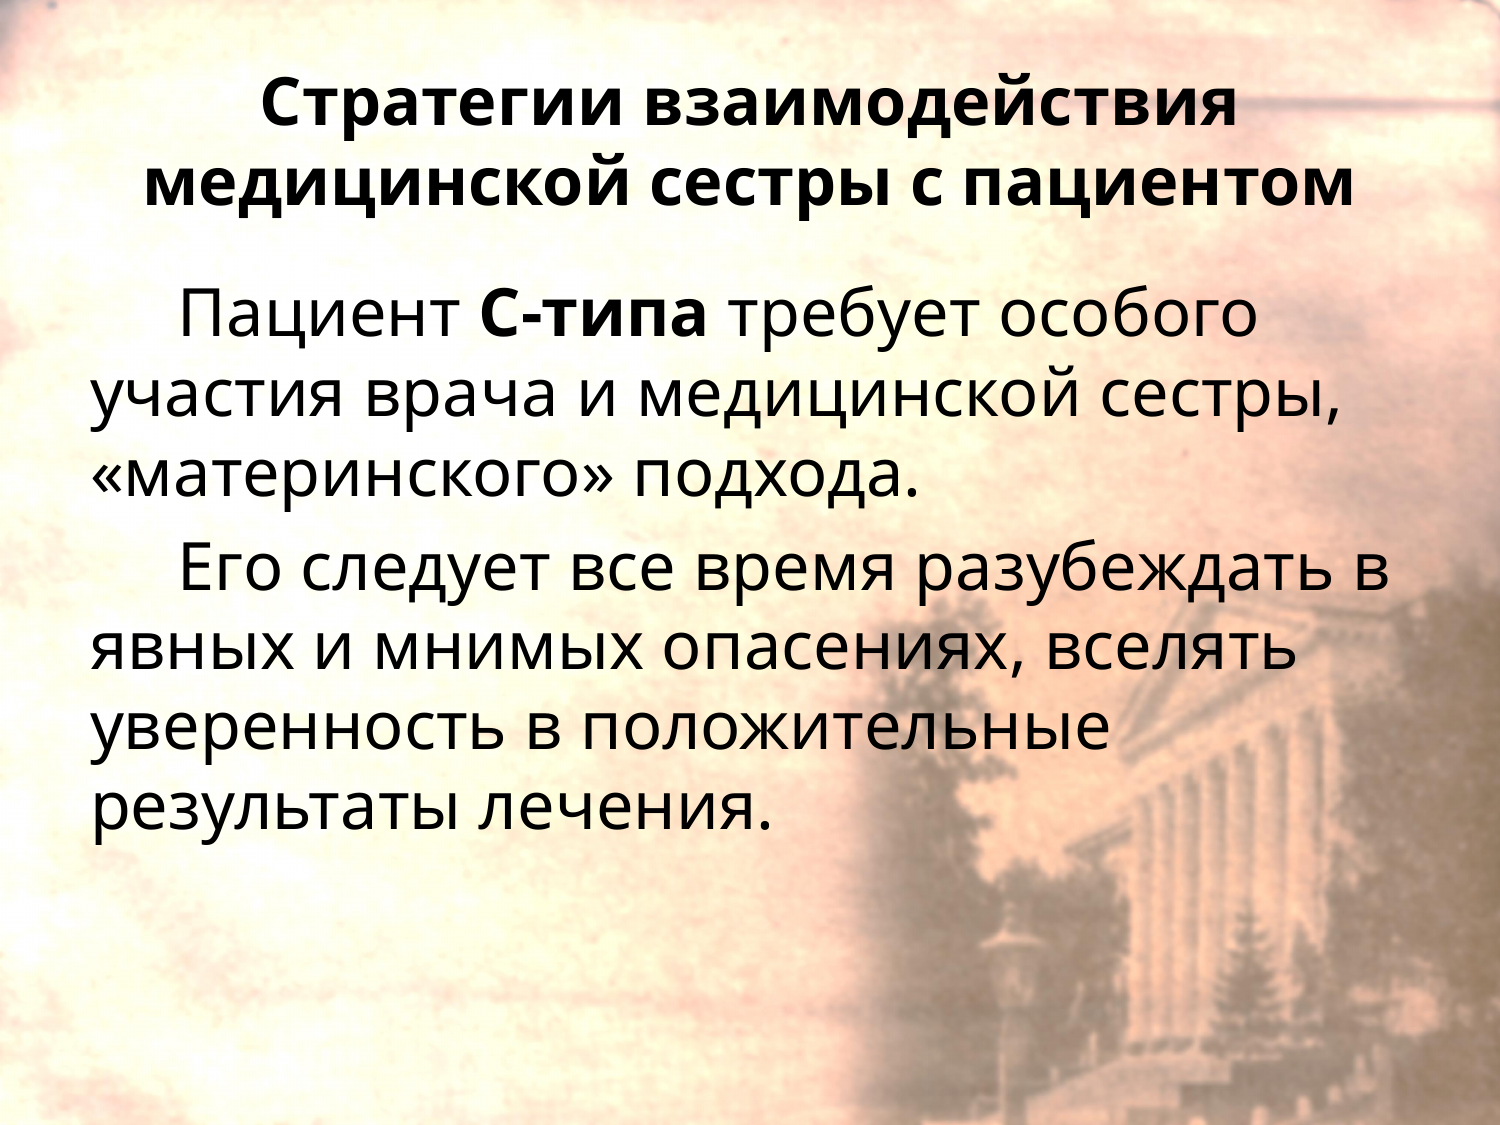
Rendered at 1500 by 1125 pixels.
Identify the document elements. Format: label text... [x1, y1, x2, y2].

list Пациент С-типа требует особого участия врача и медицинской сестры, «материнского» подхода. Его следует все время разубеждать в явных и мнимых опасениях, вселять уверенность в положительные результаты лечения. [75, 262, 1425, 1005]
title Стратегии взаимодействия медицинской сестры с пациентом [75, 45, 1425, 233]
picture [0, 0, 1500, 1125]
